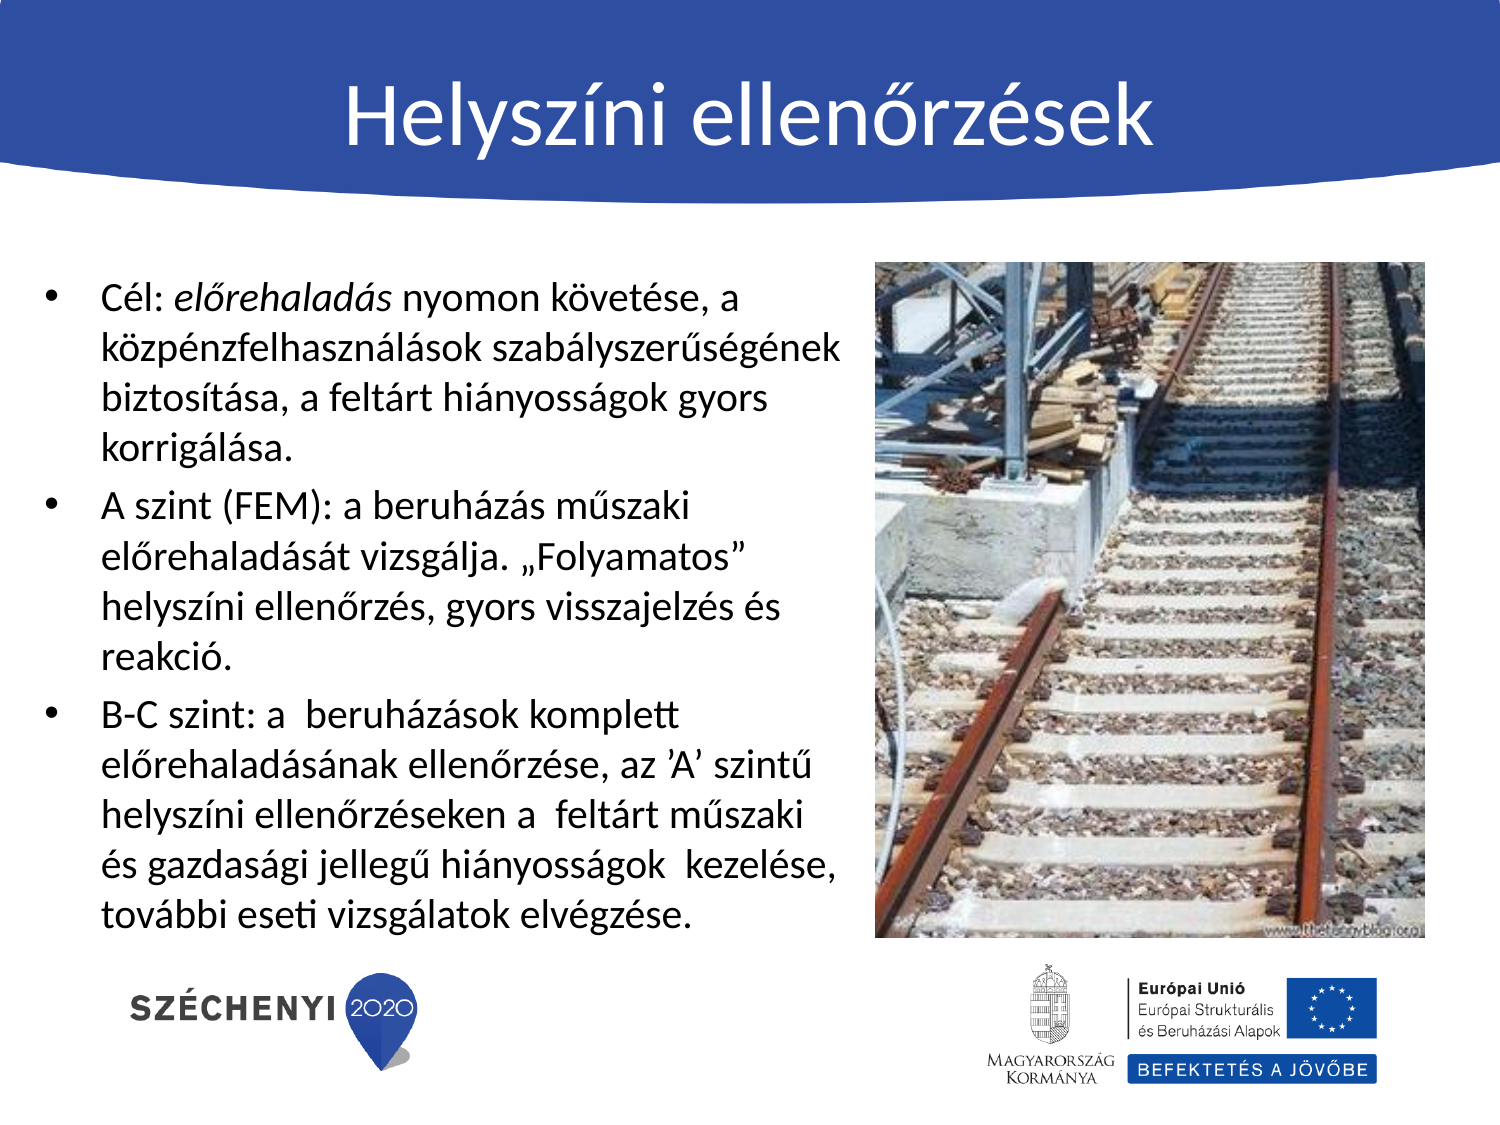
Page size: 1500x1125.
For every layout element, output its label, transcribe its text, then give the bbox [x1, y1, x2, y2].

title Helyszíni ellenőrzések [75, 45, 1425, 173]
picture [0, 0, 1500, 1125]
list Cél: előrehaladás nyomon követése, a közpénzfelhasználások szabályszerűségének biztosítása, a feltárt hiányosságok gyors korrigálása. A szint (FEM): a beruházás műszaki előrehaladását vizsgálja. „Folyamatos” helyszíni ellenőrzés, gyors visszajelzés és reakció. B-C szint: a beruházások komplett előrehaladásának ellenőrzése, az ’A’ szintű helyszíni ellenőrzéseken a feltárt műszaki és gazdasági jellegű hiányosságok kezelése, további eseti vizsgálatok elvégzése. [29, 262, 857, 938]
